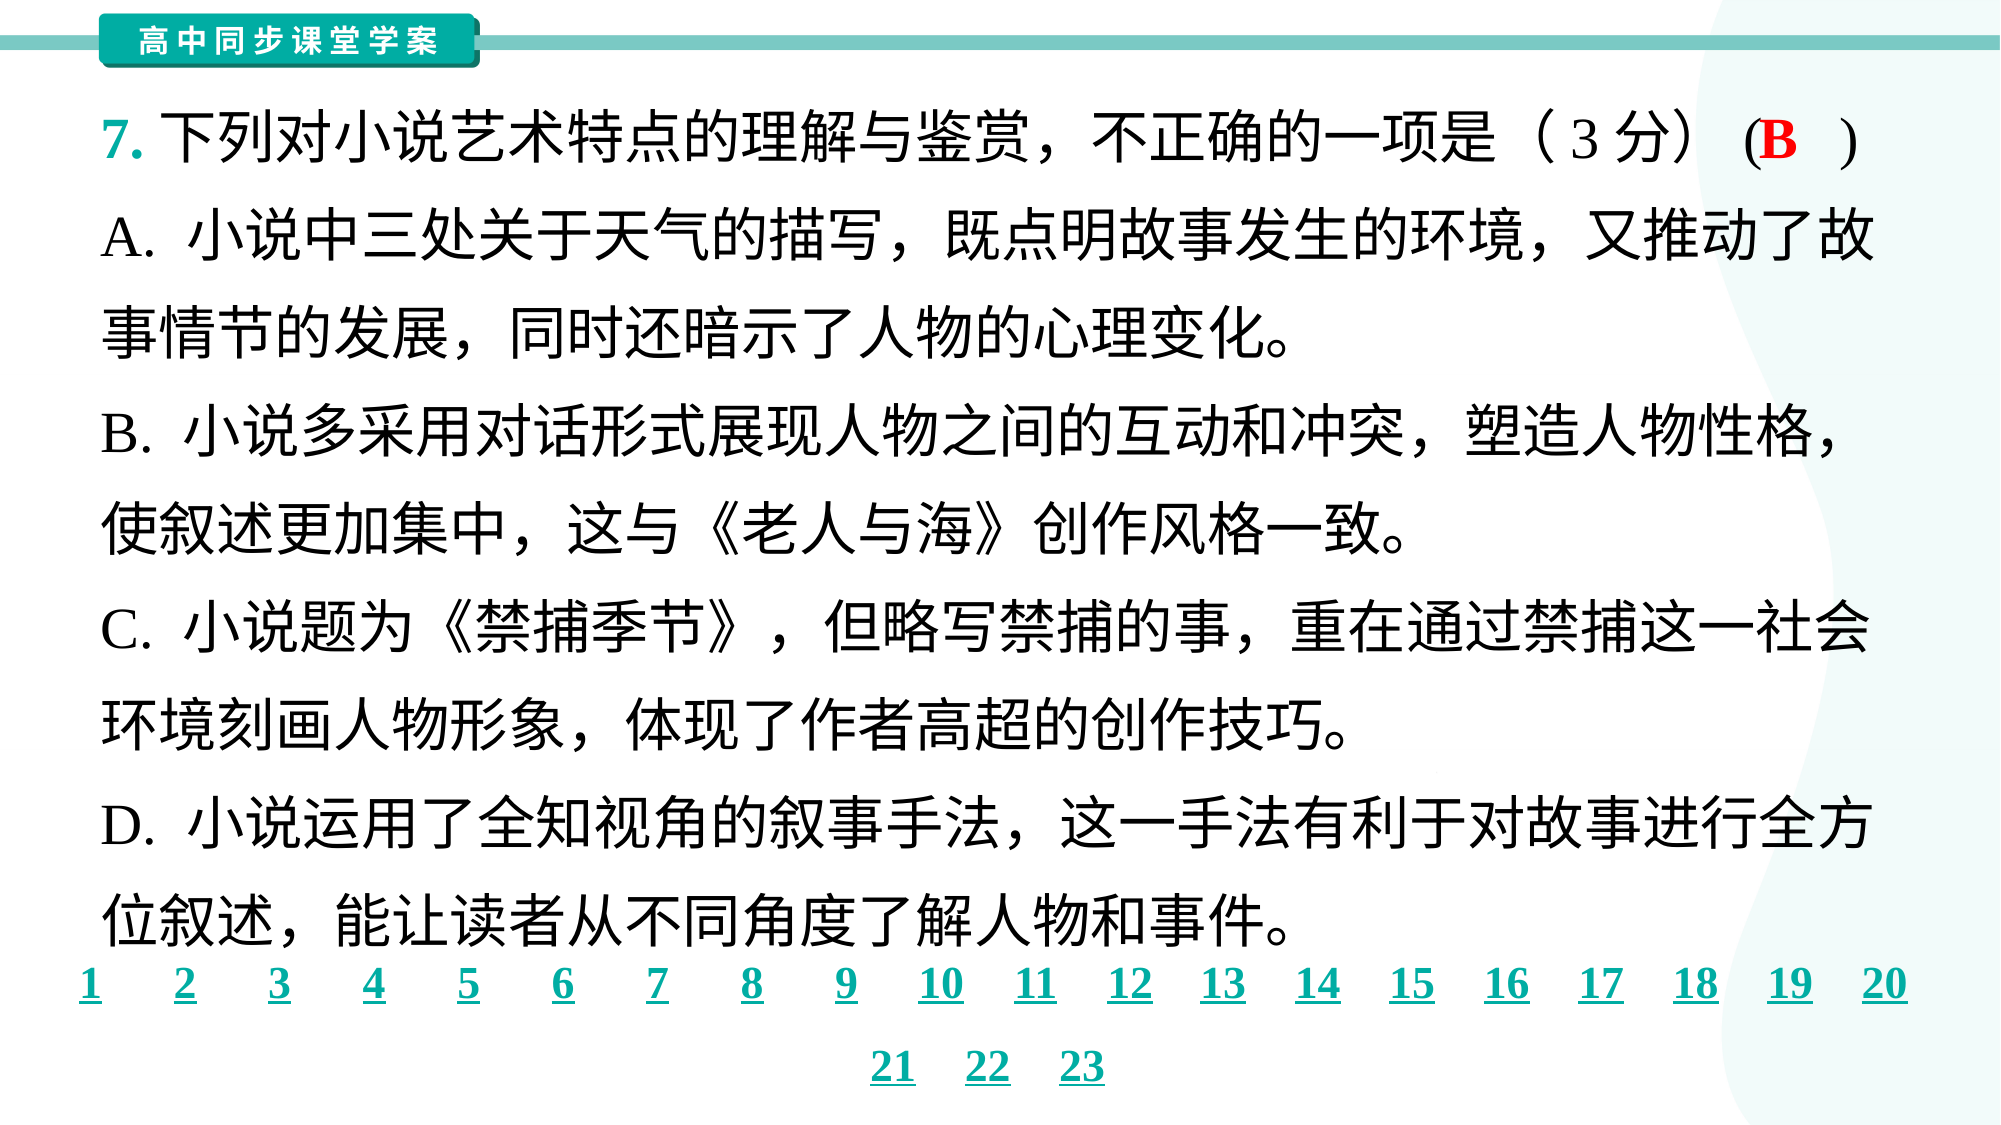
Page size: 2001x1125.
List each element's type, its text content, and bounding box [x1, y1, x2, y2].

text_box B [1737, 76, 1819, 170]
text_box 7.下列对小说艺术特点的理解与鉴赏，不正确的一项是（3分）( ) [100, 76, 1737, 170]
picture [0, 0, 2000, 1125]
text_box 7.下列对小说艺术特点的理解与鉴赏，不正确的一项是（3分）( ) [1819, 76, 1899, 170]
text_box A. 小说中三处关于天气的描写，既点明故事发生的环境，又推动了故 事情节的发展，同时还暗示了人物的心理变化。 B. 小说多采用对话形式展现人物之间的互动和冲突，塑造人物性格， 使叙述更加集中，这与《老人与海》创作风格一致。 C. 小说题为《禁捕季节》，但略写禁捕的事，重在通过禁捕这一社会 环境刻画人物形象，体现了作者高超的创作技巧。 D. 小说运用了全知视角的叙事手法，这一手法有利于对故事进行全方 位叙述，能让读者从不同角度了解人物和事件。 [100, 170, 1899, 954]
